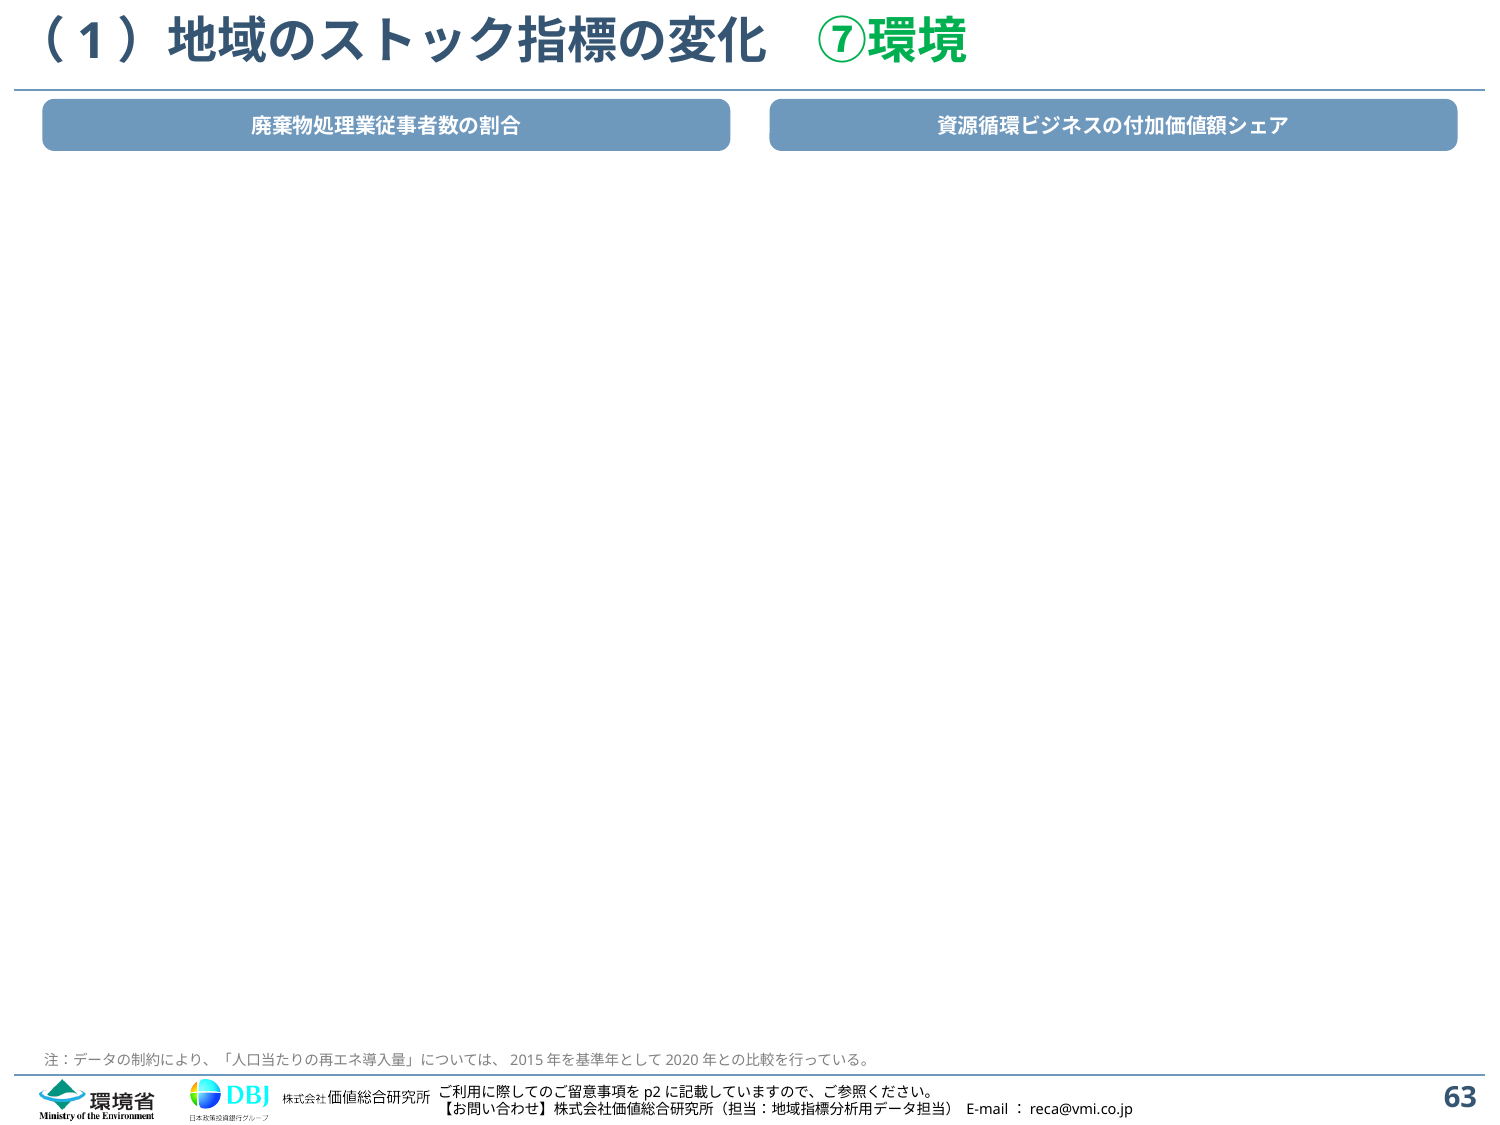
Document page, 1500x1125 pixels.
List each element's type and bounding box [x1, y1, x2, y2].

picture [36, 1079, 157, 1124]
text_box [769, 98, 1458, 151]
picture [186, 1076, 434, 1125]
slide_number [1427, 1070, 1493, 1112]
text_box [42, 98, 731, 151]
title [0, 0, 1500, 87]
text_box [29, 1043, 946, 1076]
